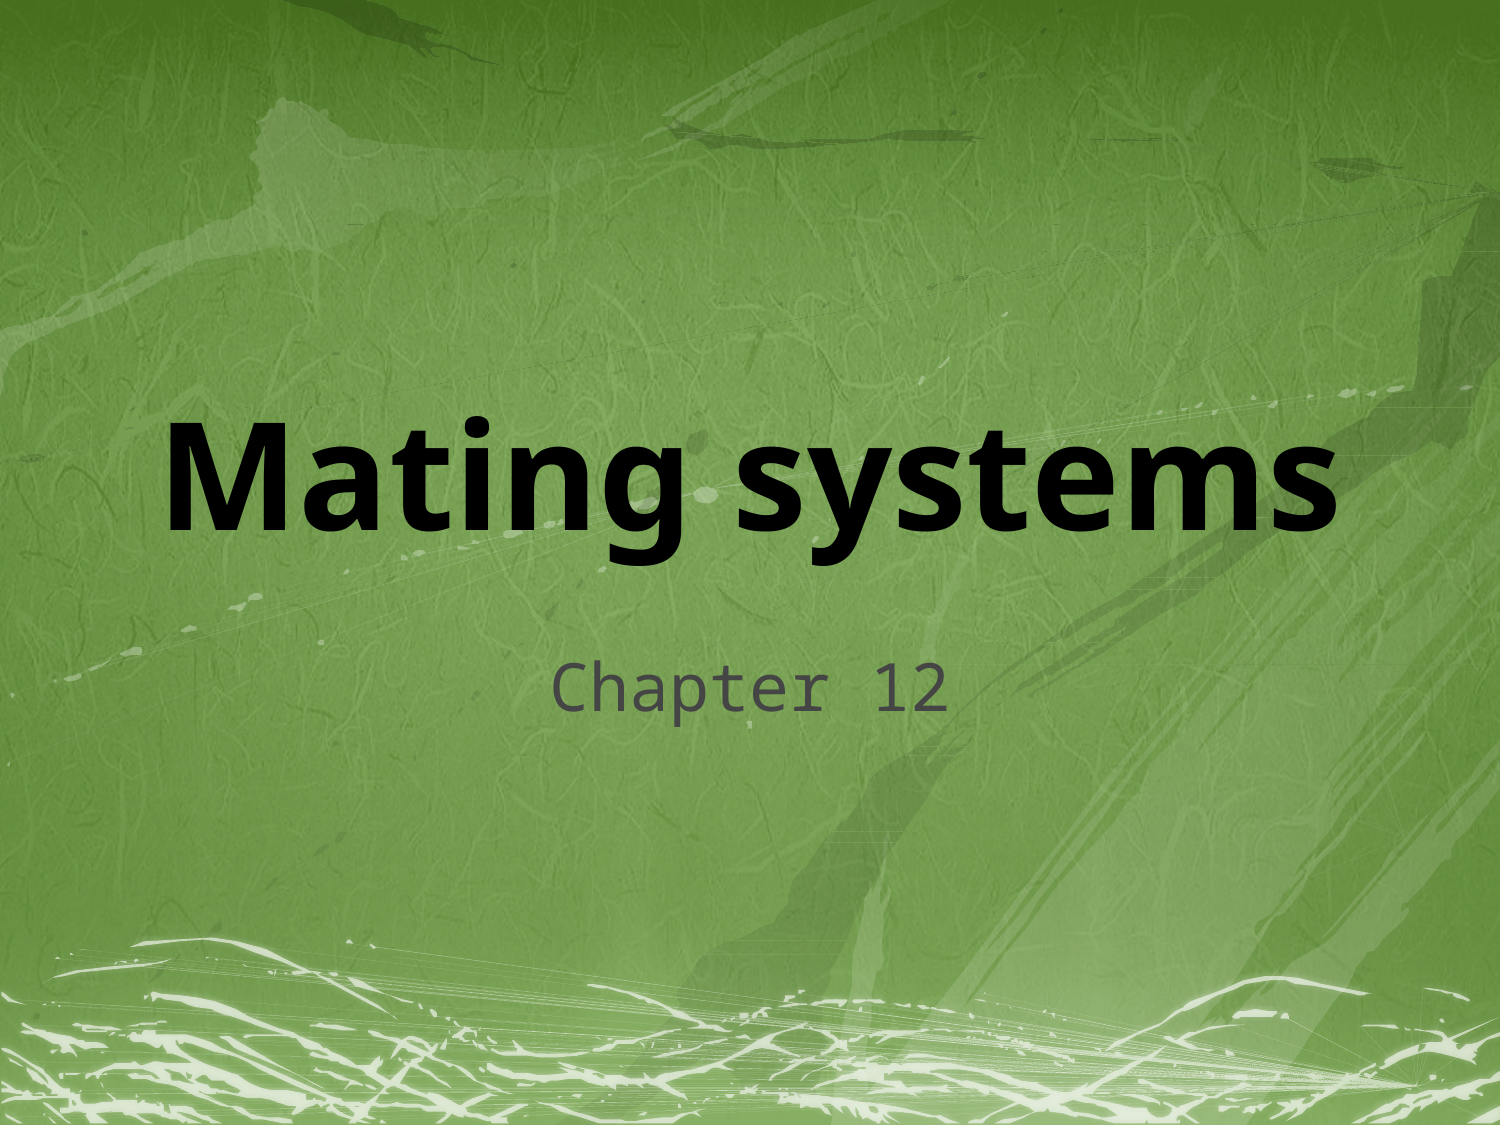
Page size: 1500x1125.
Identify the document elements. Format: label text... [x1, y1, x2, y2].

subtitle Chapter 12 [225, 637, 1275, 925]
title Mating systems [112, 349, 1388, 591]
